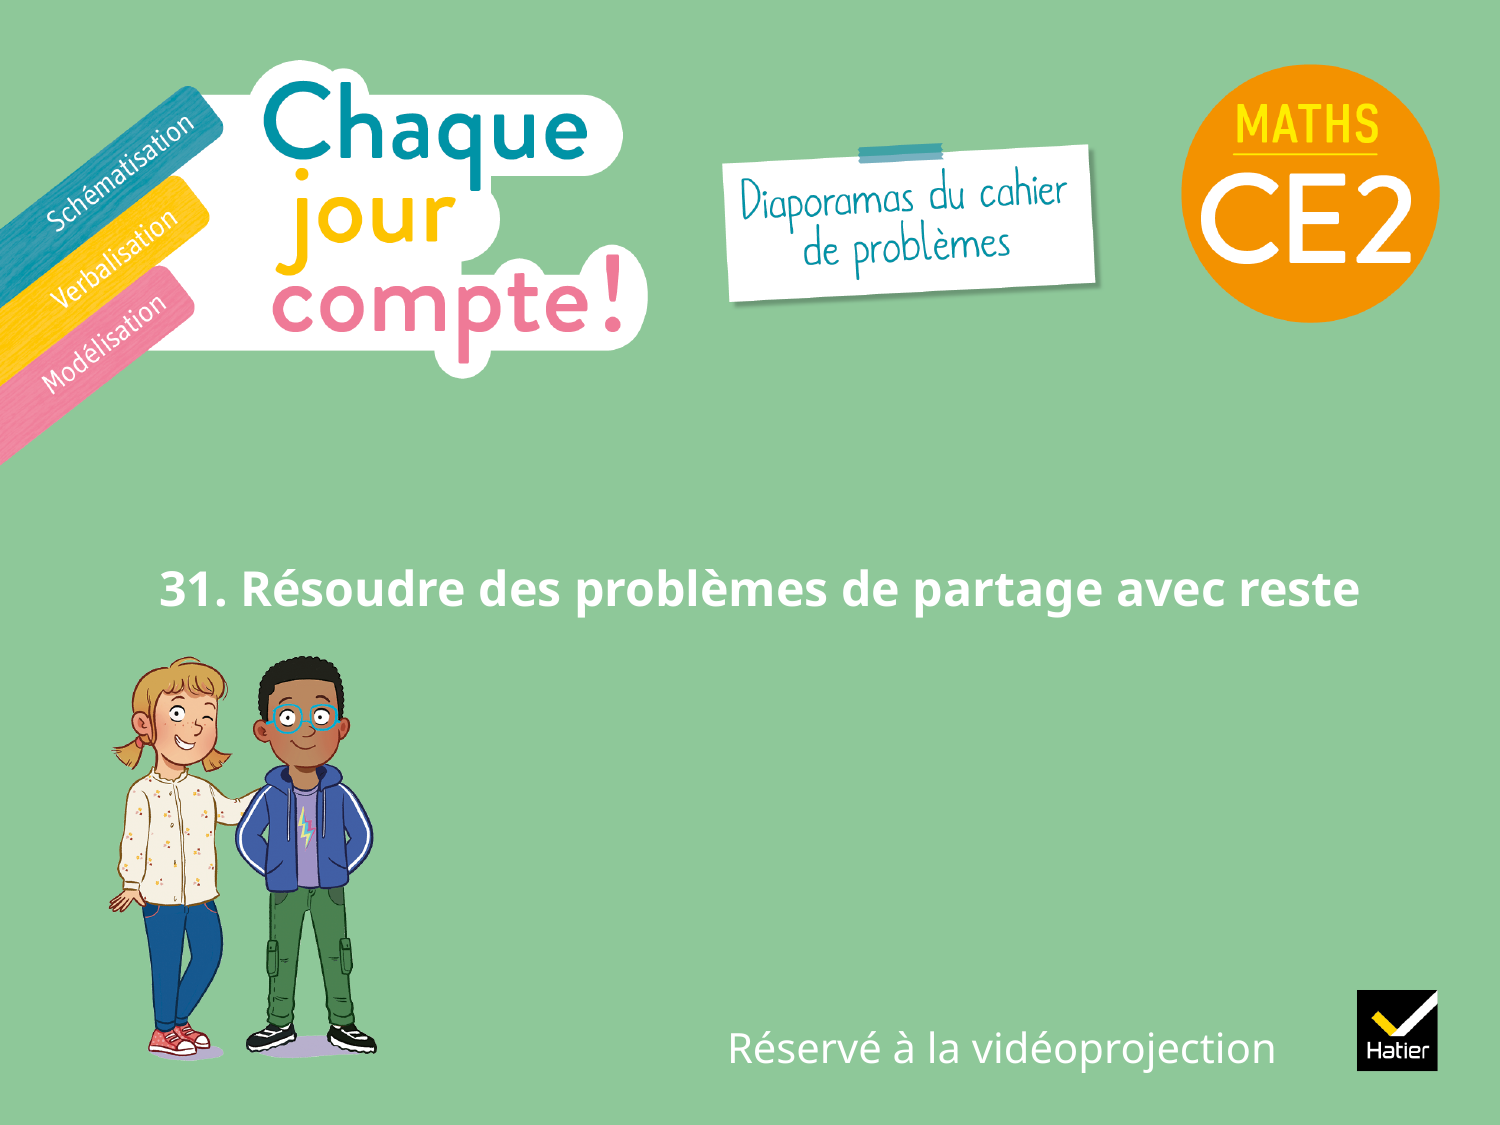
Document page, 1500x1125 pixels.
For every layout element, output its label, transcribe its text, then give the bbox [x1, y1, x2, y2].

title 31. Résoudre des problèmes de partage avec reste [121, 497, 1401, 628]
picture [0, 0, 1500, 1125]
